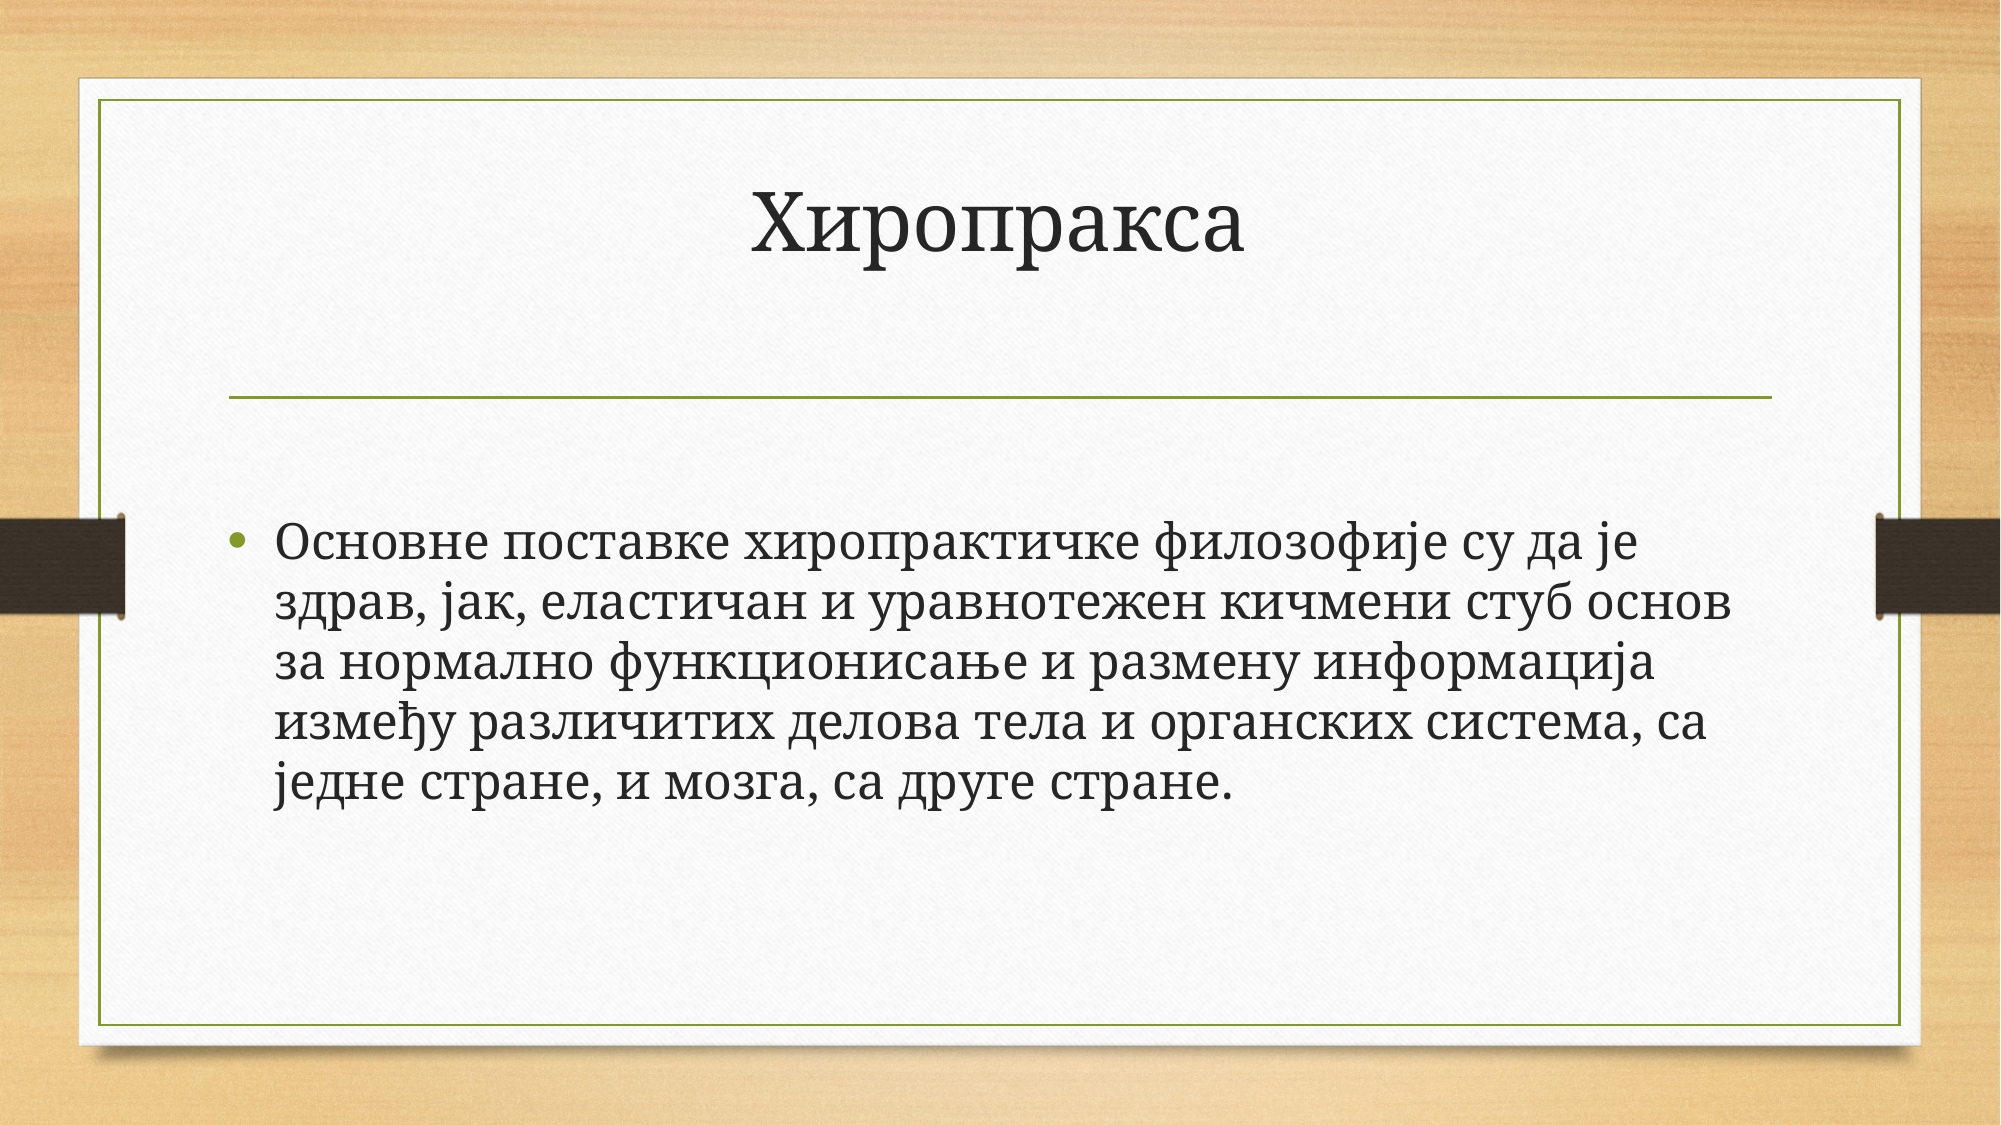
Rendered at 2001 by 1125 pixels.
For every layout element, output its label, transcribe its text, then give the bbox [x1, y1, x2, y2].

title Хиропракса [212, 161, 1788, 375]
list Основне поставке хиропрактичке филозофије су да је здрав, јак, еластичан и уравнотежен кичмени стуб основ за нормално функционисање и размену информација између различитих делова тела и органских система, са једне стране, и мозга, са друге стране. [212, 419, 1788, 964]
picture [0, 0, 2001, 1125]
